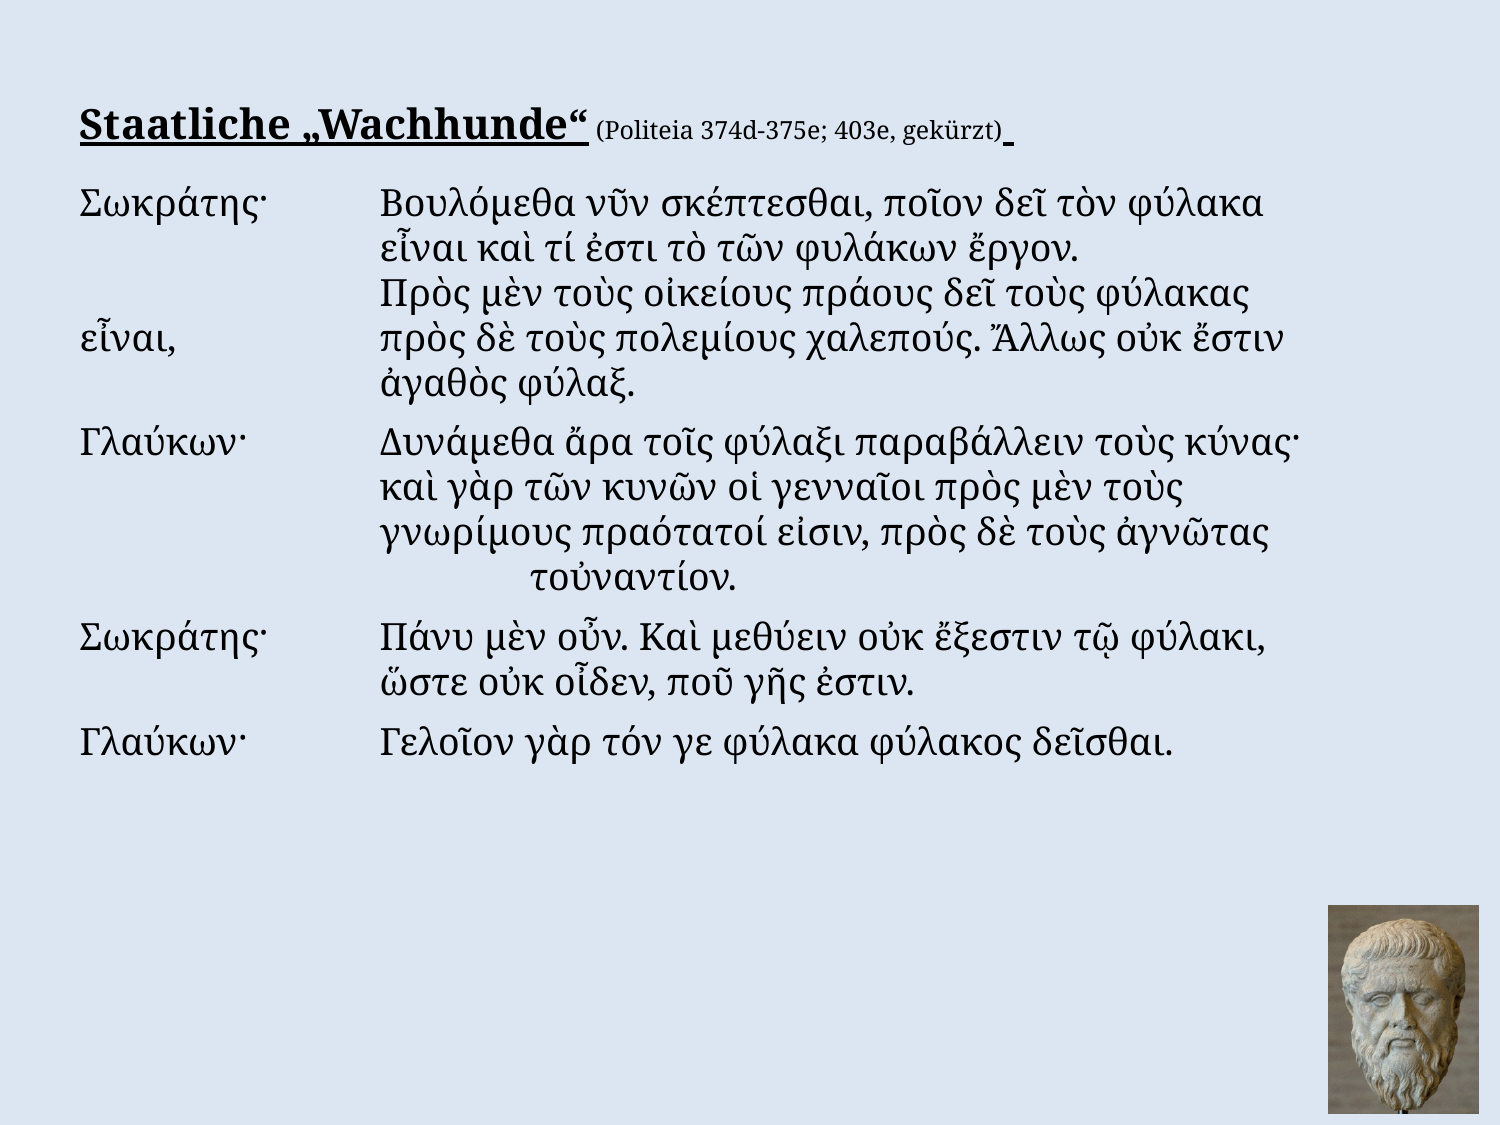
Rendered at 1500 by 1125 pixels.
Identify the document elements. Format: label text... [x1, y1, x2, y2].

picture [1328, 904, 1479, 1114]
text_box Staatliche „Wachhunde“ (Politeia 374d-375e; 403e, gekürzt) Σωκράτης· Βουλόμεθα νῦν σκέπτεσθαι, ποῖον δεῖ τὸν φύλακα εἶναι καὶ τί ἐστι τὸ τῶν φυλάκων ἔργον. Πρὸς μὲν τοὺς οἰκείους πράους δεῖ τοὺς φύλακας εἶναι, πρὸς δὲ τοὺς πολεμίους χαλεπούς. Ἄλλως οὐκ ἔστιν ἀγαθὸς φύλαξ. Γλαύκων· Δυνάμεθα ἄρα τοῖς φύλαξι παραβάλλειν τοὺς κύνας· καὶ γὰρ τῶν κυνῶν οἱ γενναῖοι πρὸς μὲν τοὺς γνωρίμους πραότατοί εἰσιν, πρὸς δὲ τοὺς ἀγνῶτας τοὐναντίον. Σωκράτης· Πάνυ μὲν οὖν. Καὶ μεθύειν οὐκ ἔξεστιν τῷ φύλακι, ὥστε οὐκ οἶδεν, ποῦ γῆς ἐστιν. Γλαύκων· Γελοῖον γὰρ τόν γε φύλακα φύλακος δεῖσθαι. [64, 90, 1369, 770]
